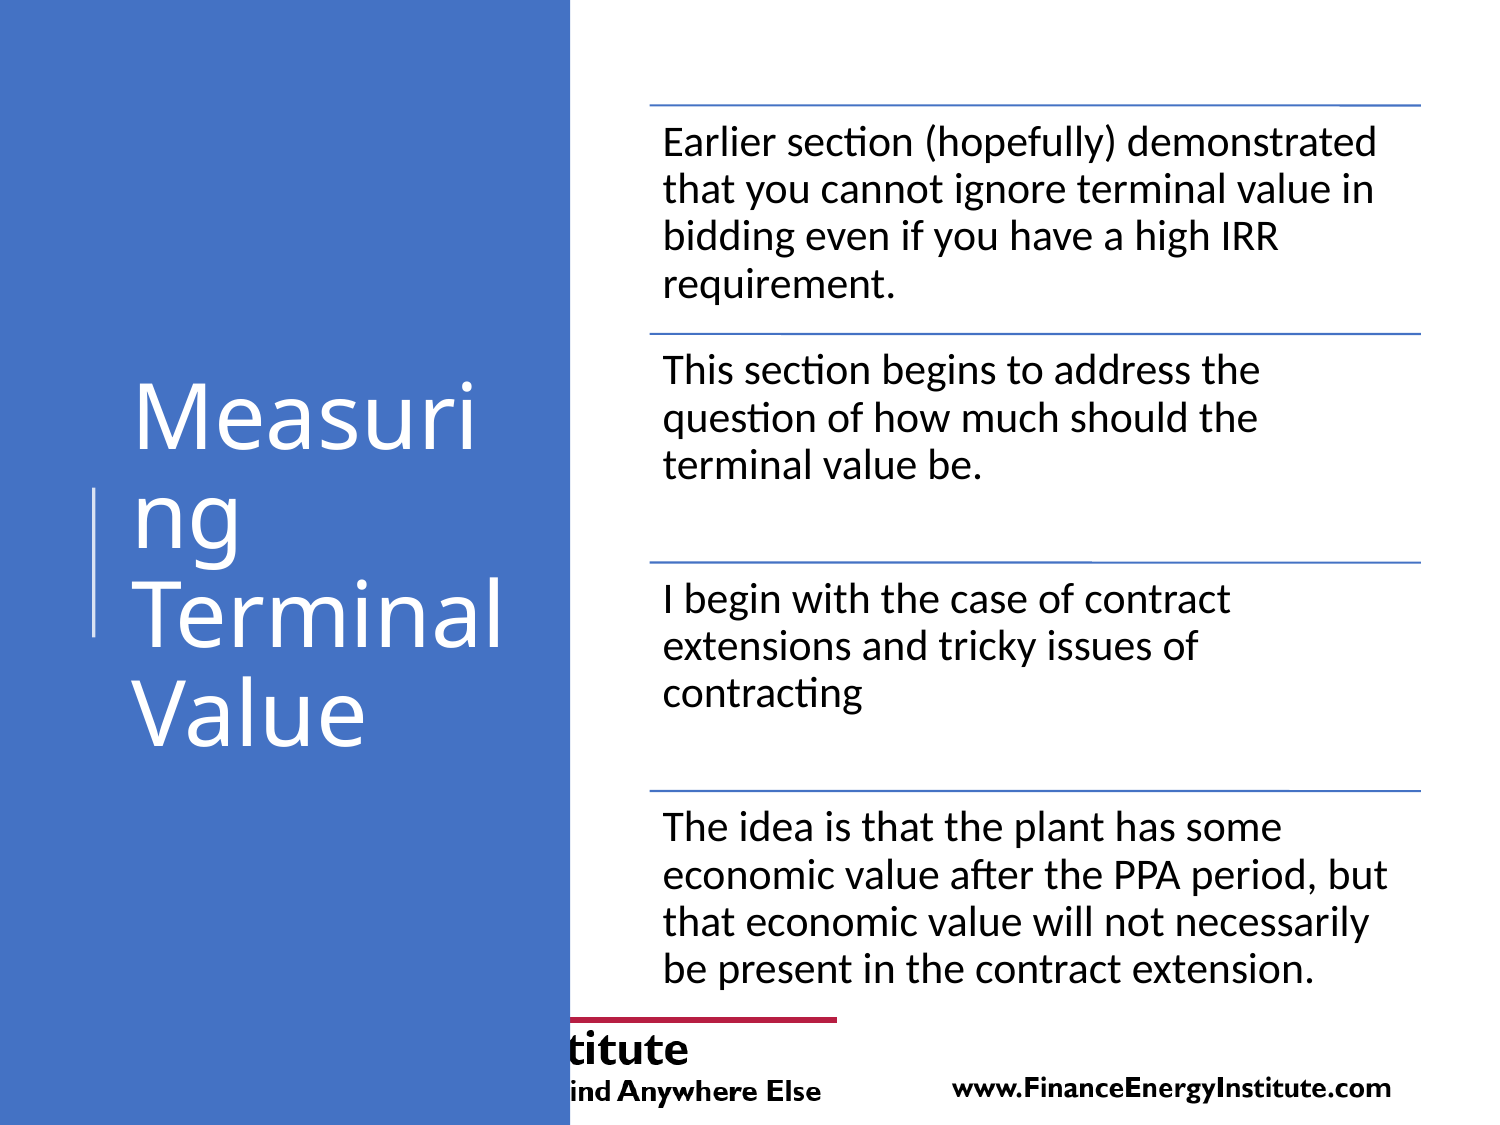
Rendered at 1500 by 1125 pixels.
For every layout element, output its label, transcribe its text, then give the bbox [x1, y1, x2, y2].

picture [947, 1071, 1400, 1108]
title Measuring Terminal Value [116, 116, 543, 1020]
text_box [0, 0, 571, 1125]
picture [571, 1006, 837, 1125]
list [649, 105, 1421, 1020]
